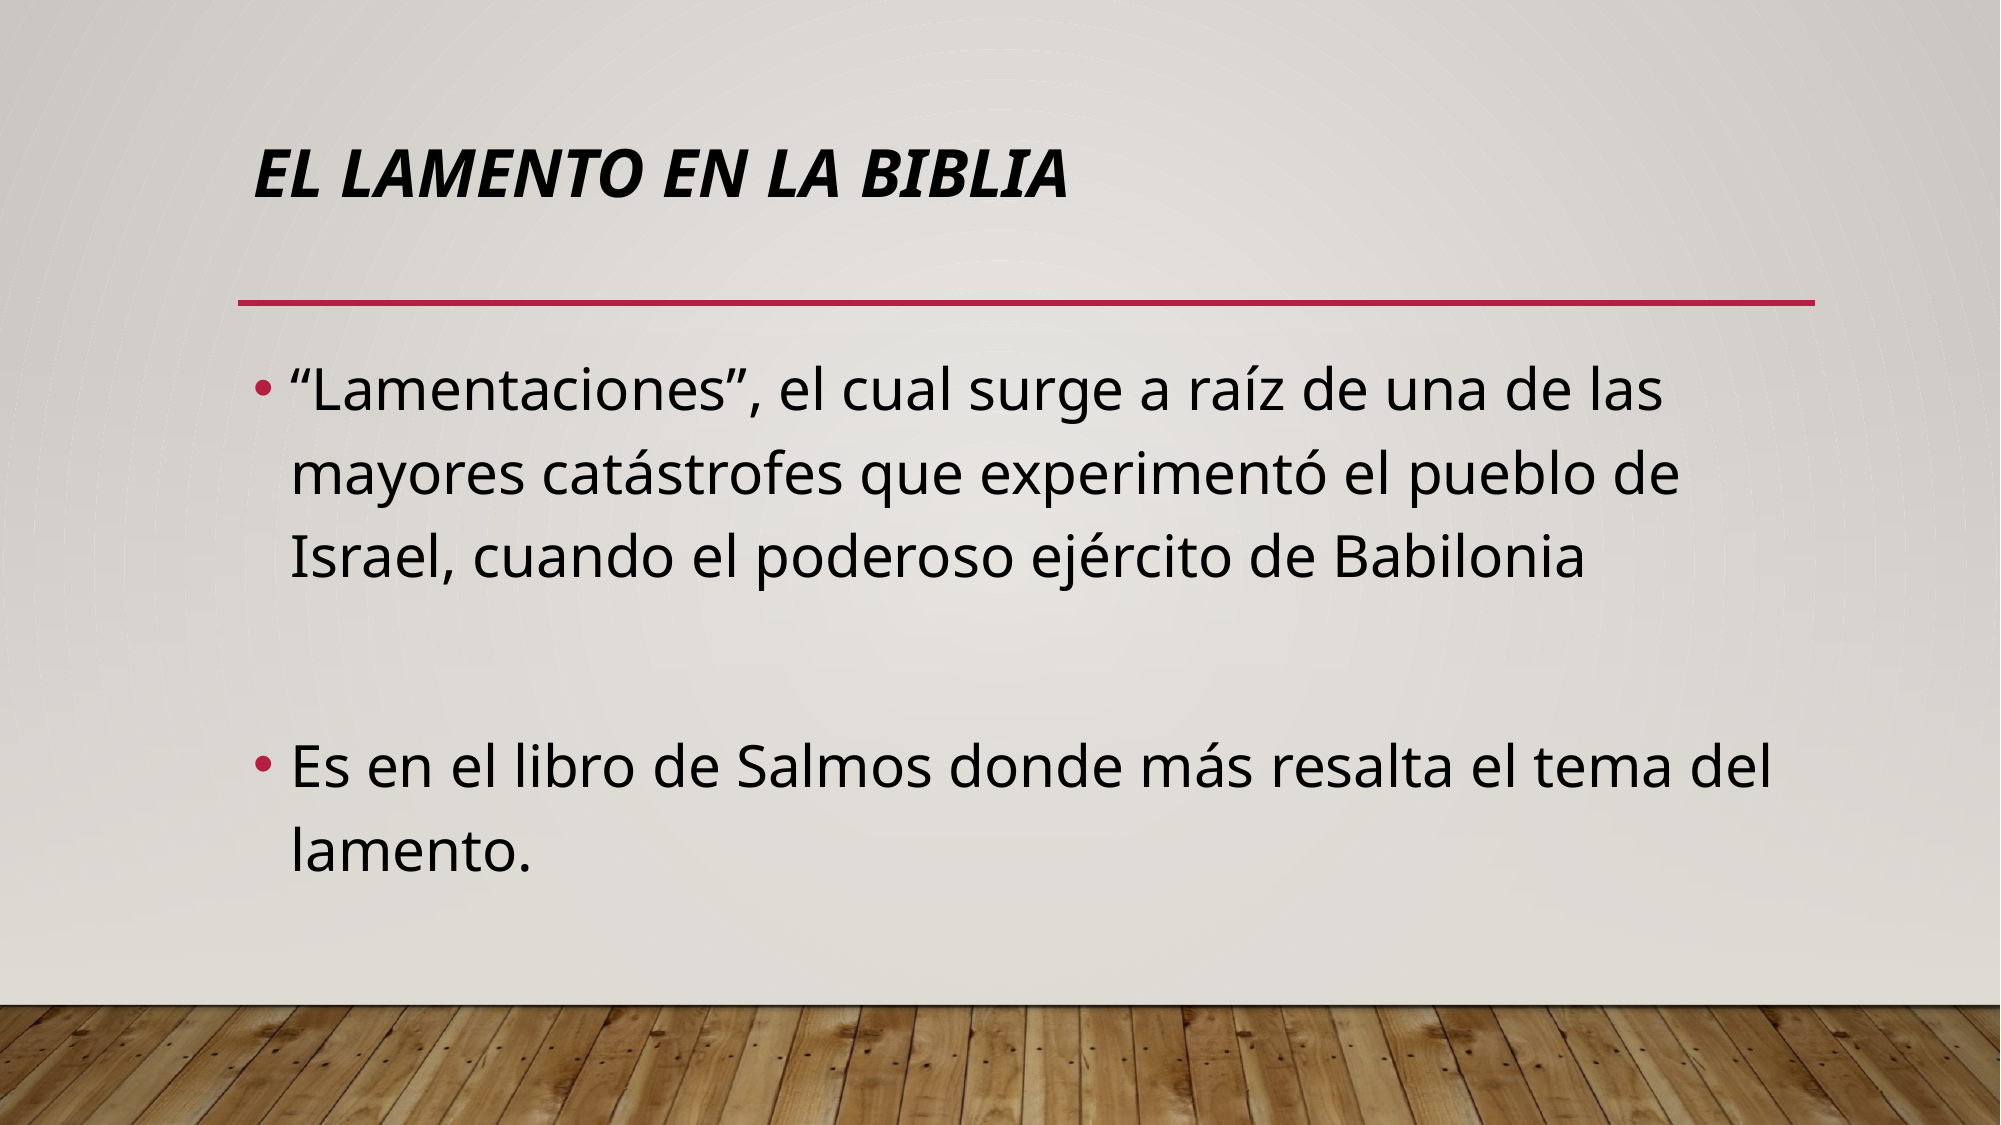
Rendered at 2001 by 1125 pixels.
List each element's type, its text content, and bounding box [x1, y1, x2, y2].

picture [0, 1005, 2000, 1125]
list “Lamentaciones”, el cual surge a raíz de una de las mayores catástrofes que experimentó el pueblo de Israel, cuando el poderoso ejército de Babilonia Es en el libro de Salmos donde más resalta el tema del lamento. [238, 330, 1814, 897]
title El lamento en la Biblia [238, 131, 1814, 305]
